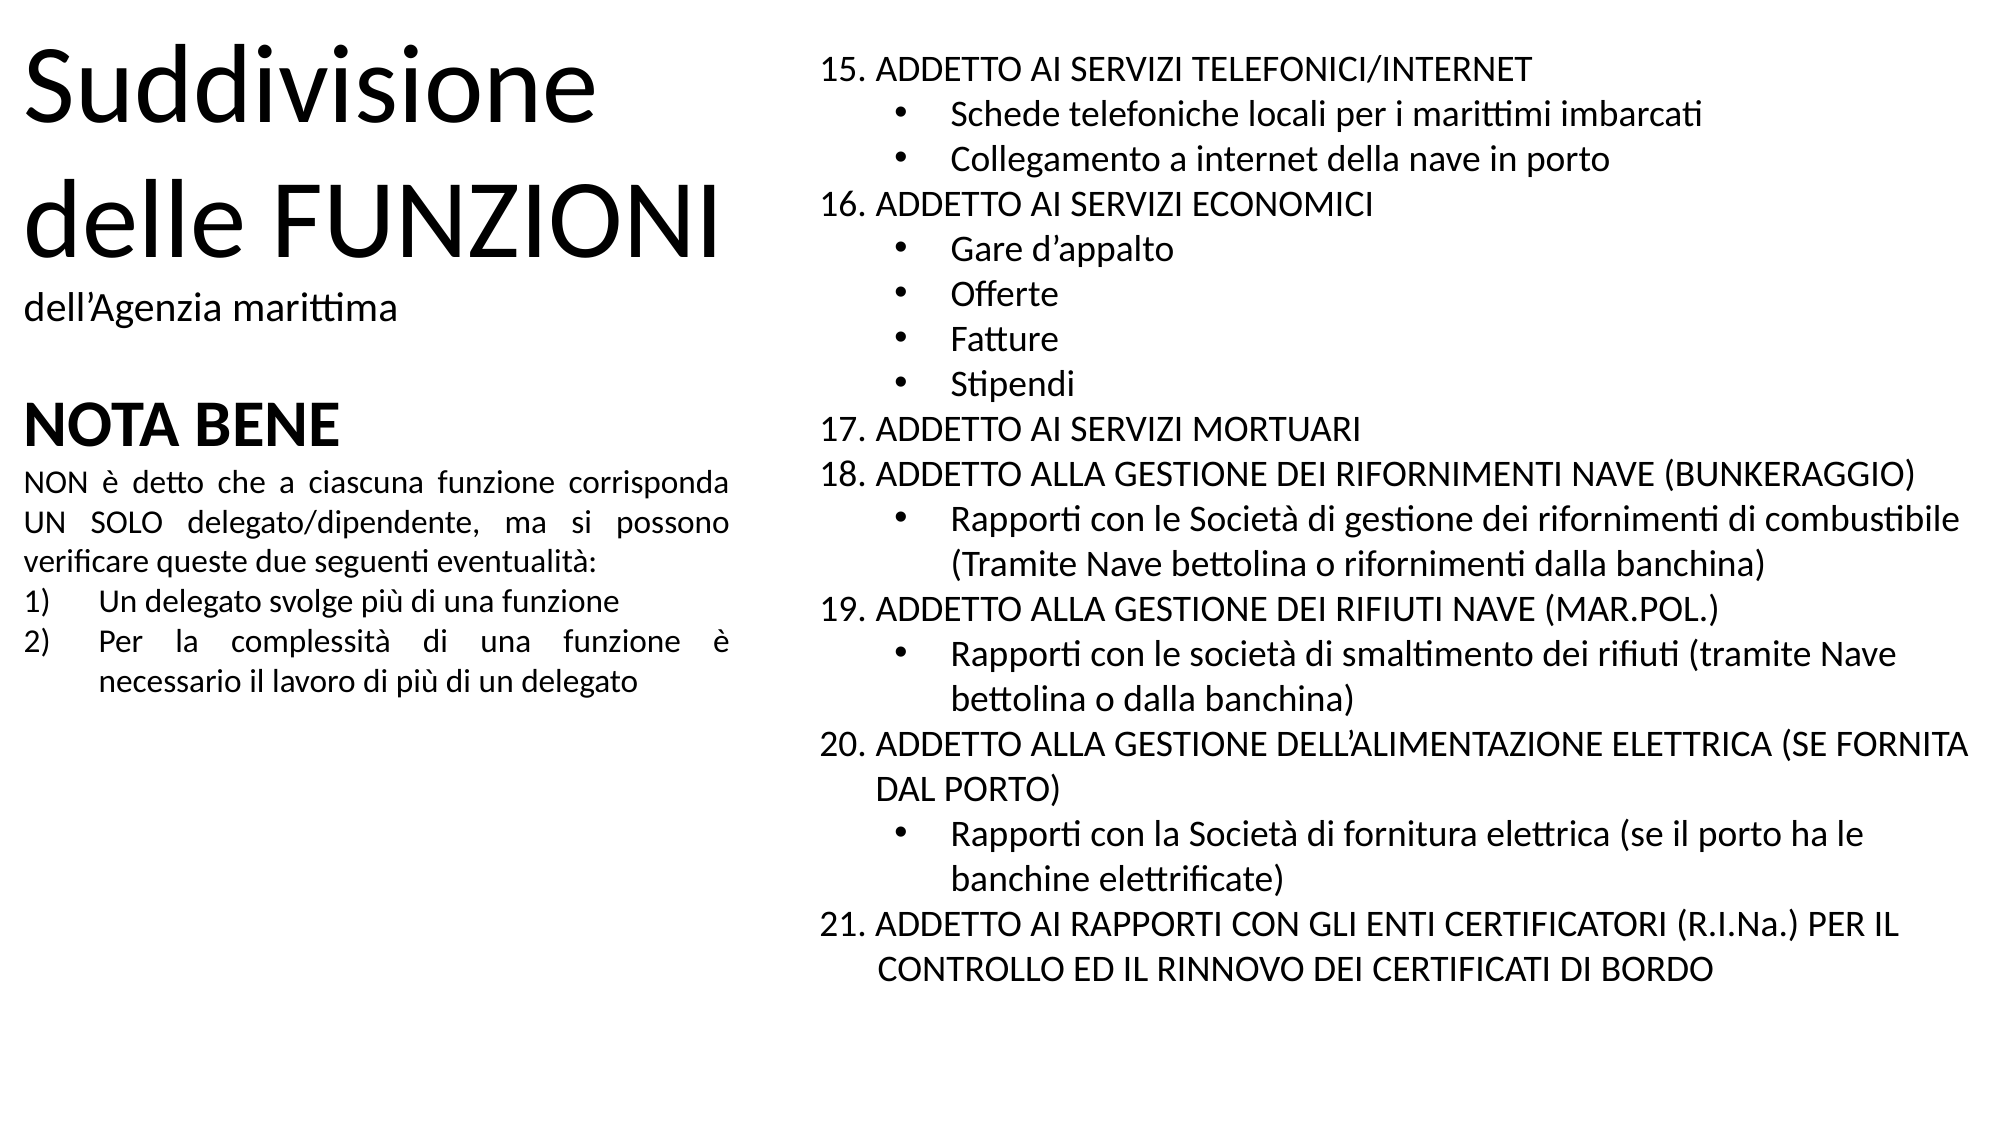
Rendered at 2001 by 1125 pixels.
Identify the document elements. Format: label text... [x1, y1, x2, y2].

text_box ADDETTO AI SERVIZI TELEFONICI/INTERNET Schede telefoniche locali per i marittimi imbarcati Collegamento a internet della nave in porto ADDETTO AI SERVIZI ECONOMICI Gare d’appalto Offerte Fatture Stipendi ADDETTO AI SERVIZI MORTUARI ADDETTO ALLA GESTIONE DEI RIFORNIMENTI NAVE (BUNKERAGGIO) Rapporti con le Società di gestione dei rifornimenti di combustibile (Tramite Nave bettolina o rifornimenti dalla banchina) ADDETTO ALLA GESTIONE DEI RIFIUTI NAVE (MAR.POL.) Rapporti con le società di smaltimento dei rifiuti (tramite Nave bettolina o dalla banchina) ADDETTO ALLA GESTIONE DELL’ALIMENTAZIONE ELETTRICA (SE FORNITA DAL PORTO) Rapporti con la Società di fornitura elettrica (se il porto ha le banchine elettrificate) 21. ADDETTO AI RAPPORTI CON GLI ENTI CERTIFICATORI (R.I.Na.) PER IL CONTROLLO ED IL RINNOVO DEI CERTIFICATI DI BORDO [804, 36, 2000, 1042]
text_box Suddivisione delle FUNZIONI dell’Agenzia marittima NOTA BENE NON è detto che a ciascuna funzione corrisponda UN SOLO delegato/dipendente, ma si possono verificare queste due seguenti eventualità: Un delegato svolge più di una funzione Per la complessità di una funzione è necessario il lavoro di più di un delegato [9, 2, 746, 707]
